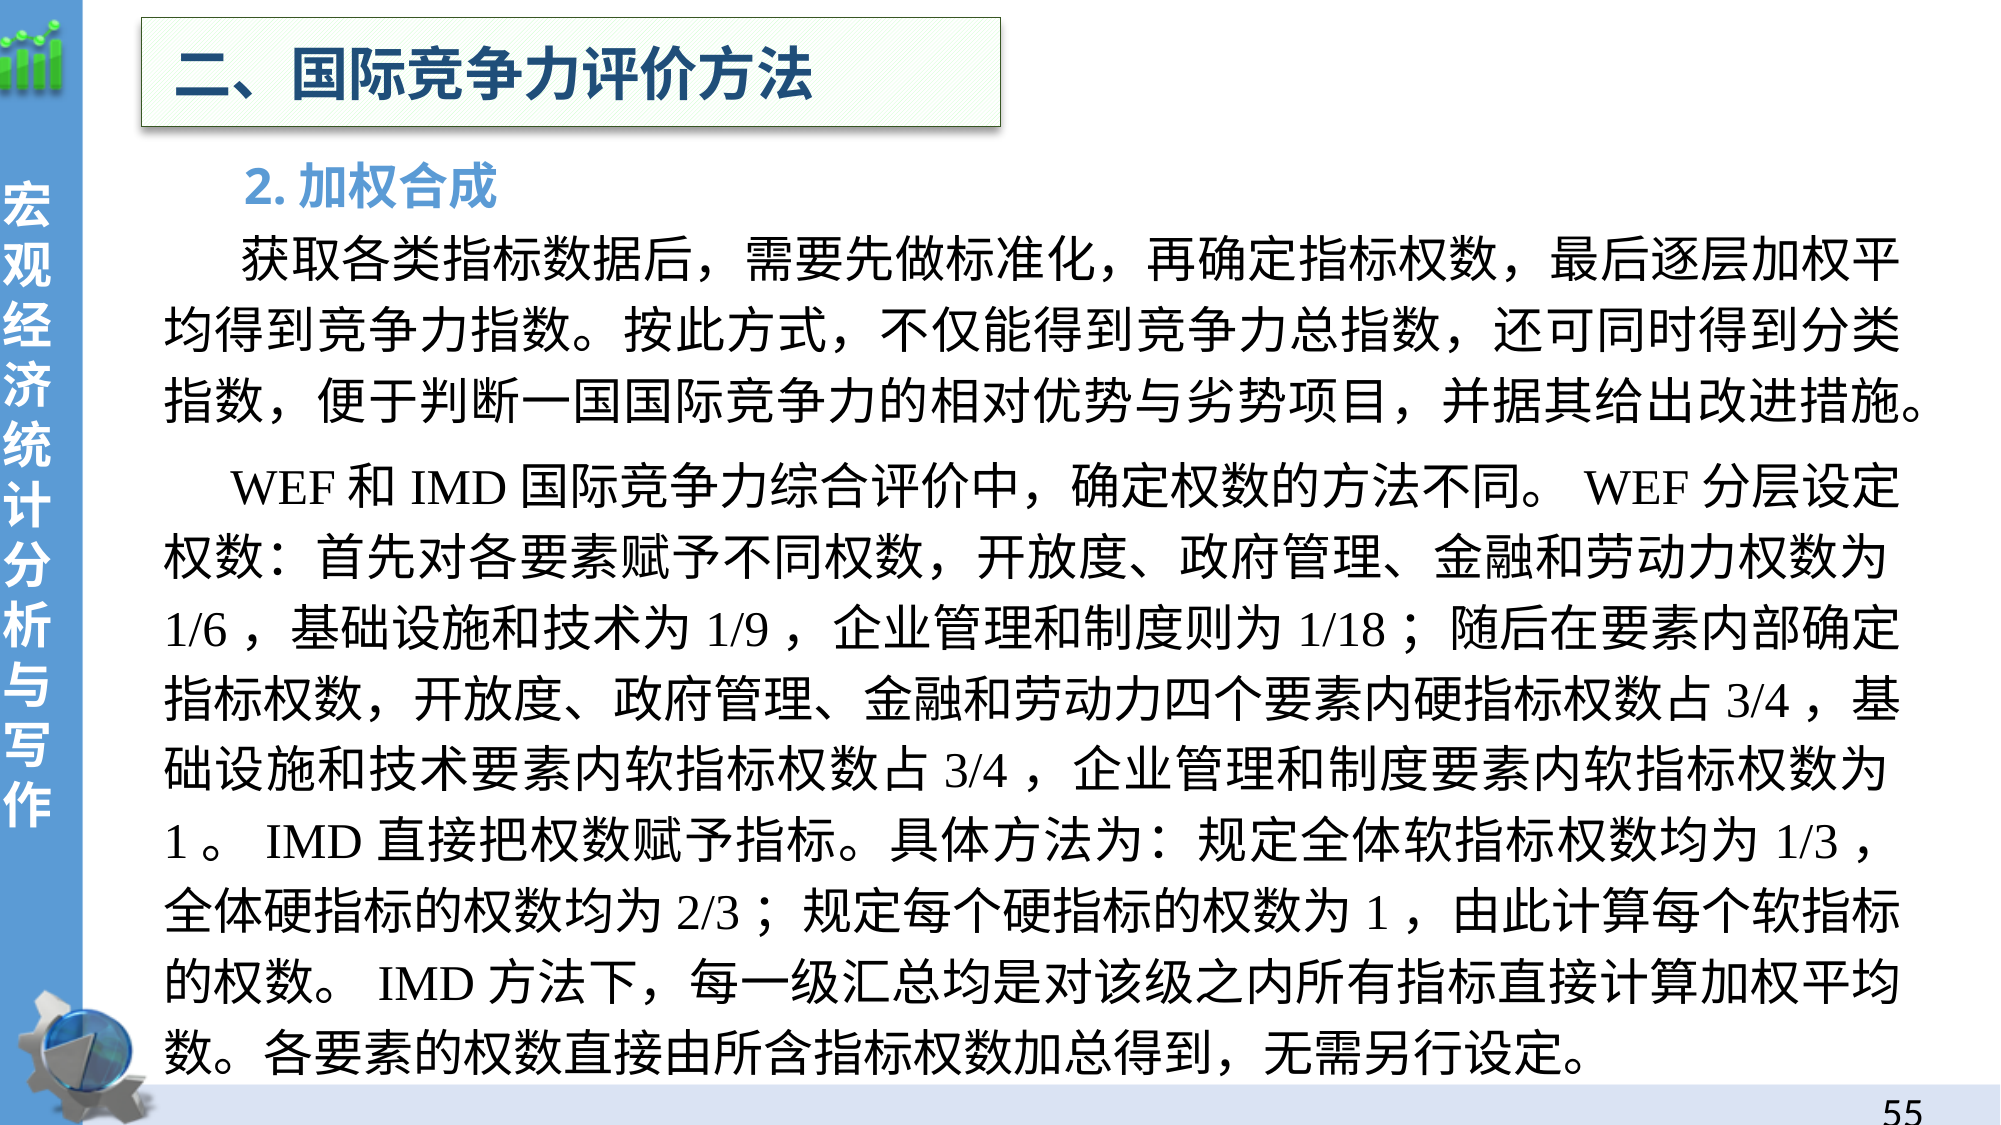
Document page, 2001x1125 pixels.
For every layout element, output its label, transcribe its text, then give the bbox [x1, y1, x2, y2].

text_box 二、国际竞争力评价方法 [141, 17, 1000, 127]
text_box 54 [1786, 1085, 1940, 1125]
text_box 2.加权合成 获取各类指标数据后，需要先做标准化，再确定指标权数，最后逐层加权平均得到竞争力指数。按此方式，不仅能得到竞争力总指数，还可同时得到分类指数，便于判断一国国际竞争力的相对优势与劣势项目，并据其给出改进措施。 WEF和IMD国际竞争力综合评价中，确定权数的方法不同。WEF分层设定权数：首先对各要素赋予不同权数，开放度、政府管理、金融和劳动力权数为1/6，基础设施和技术为1/9，企业管理和制度则为1/18；随后在要素内部确定指标权数，开放度、政府管理、金融和劳动力四个要素内硬指标权数占3/4，基础设施和技术要素内软指标权数占3/4，企业管理和制度要素内软指标权数为1。IMD直接把权数赋予指标。具体方法为：规定全体软指标权数均为1/3，全体硬指标的权数均为2/3；规定每个硬指标的权数为1，由此计算每个软指标的权数。IMD方法下，每一级汇总均是对该级之内所有指标直接计算加权平均数。各要素的权数直接由所含指标权数加总得到，无需另行设定。 [148, 117, 1917, 1055]
picture [0, 0, 2001, 1125]
text_box 宏观经济统计分析与写作 [0, 116, 70, 891]
